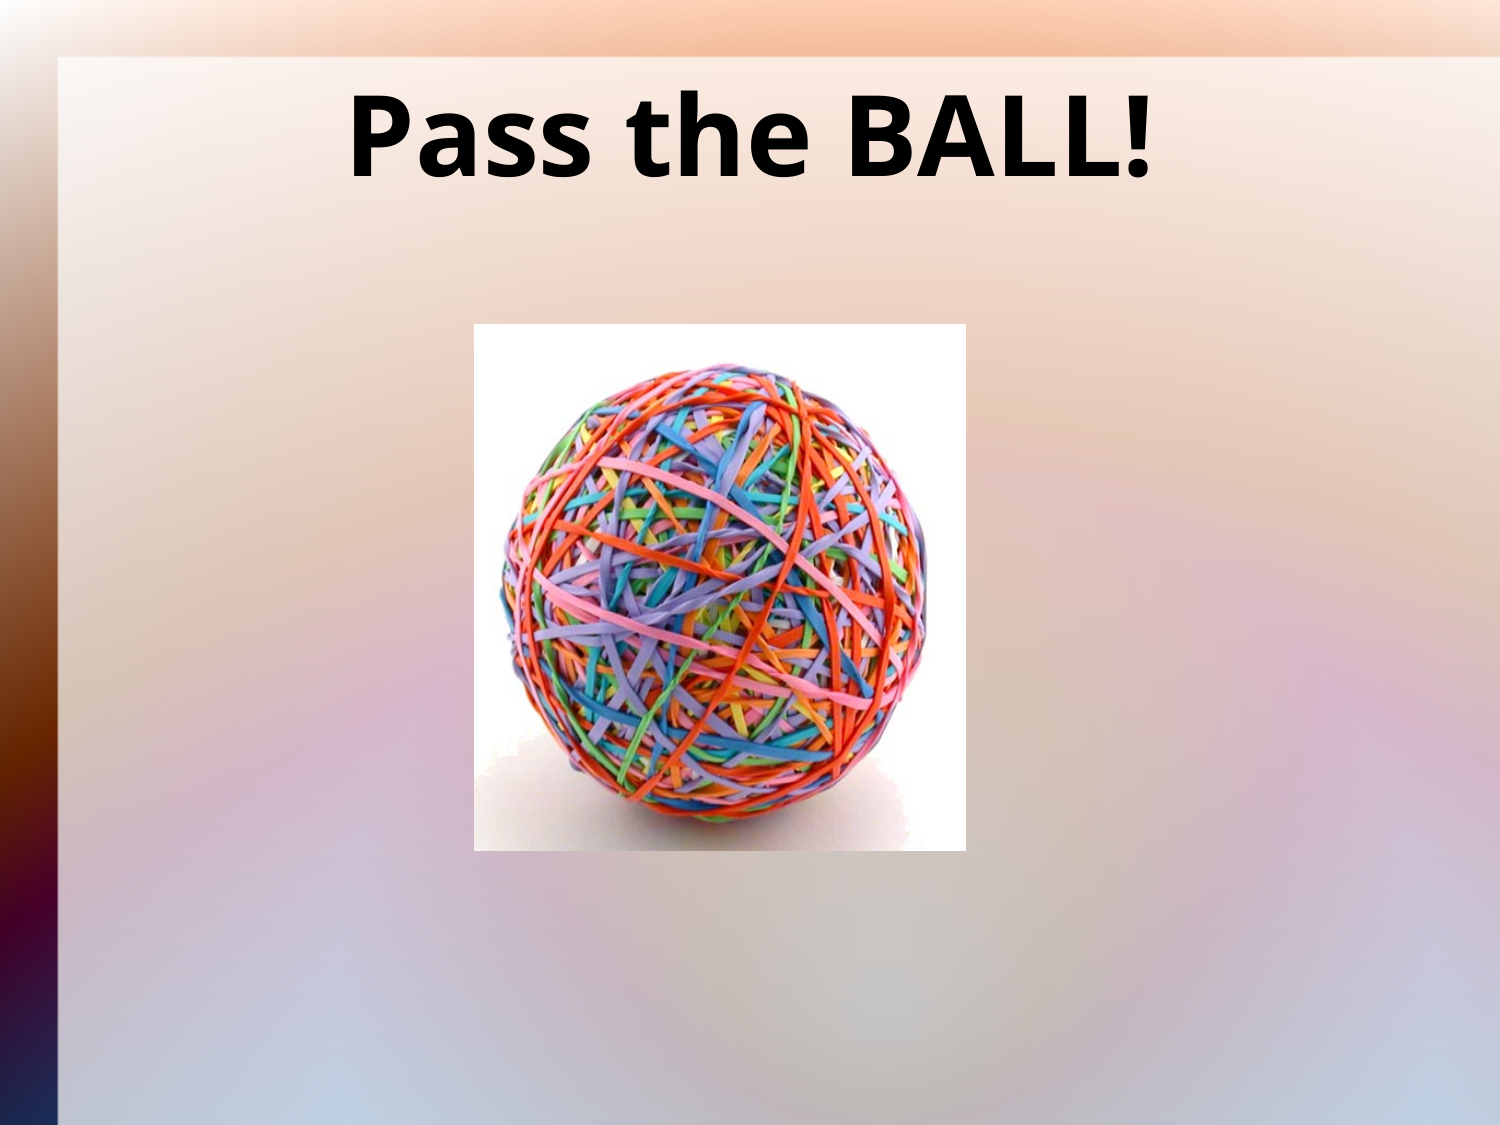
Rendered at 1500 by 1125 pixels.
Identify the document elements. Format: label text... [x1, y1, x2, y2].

title Pass the BALL! [74, 44, 1425, 233]
picture [0, 0, 1500, 1125]
